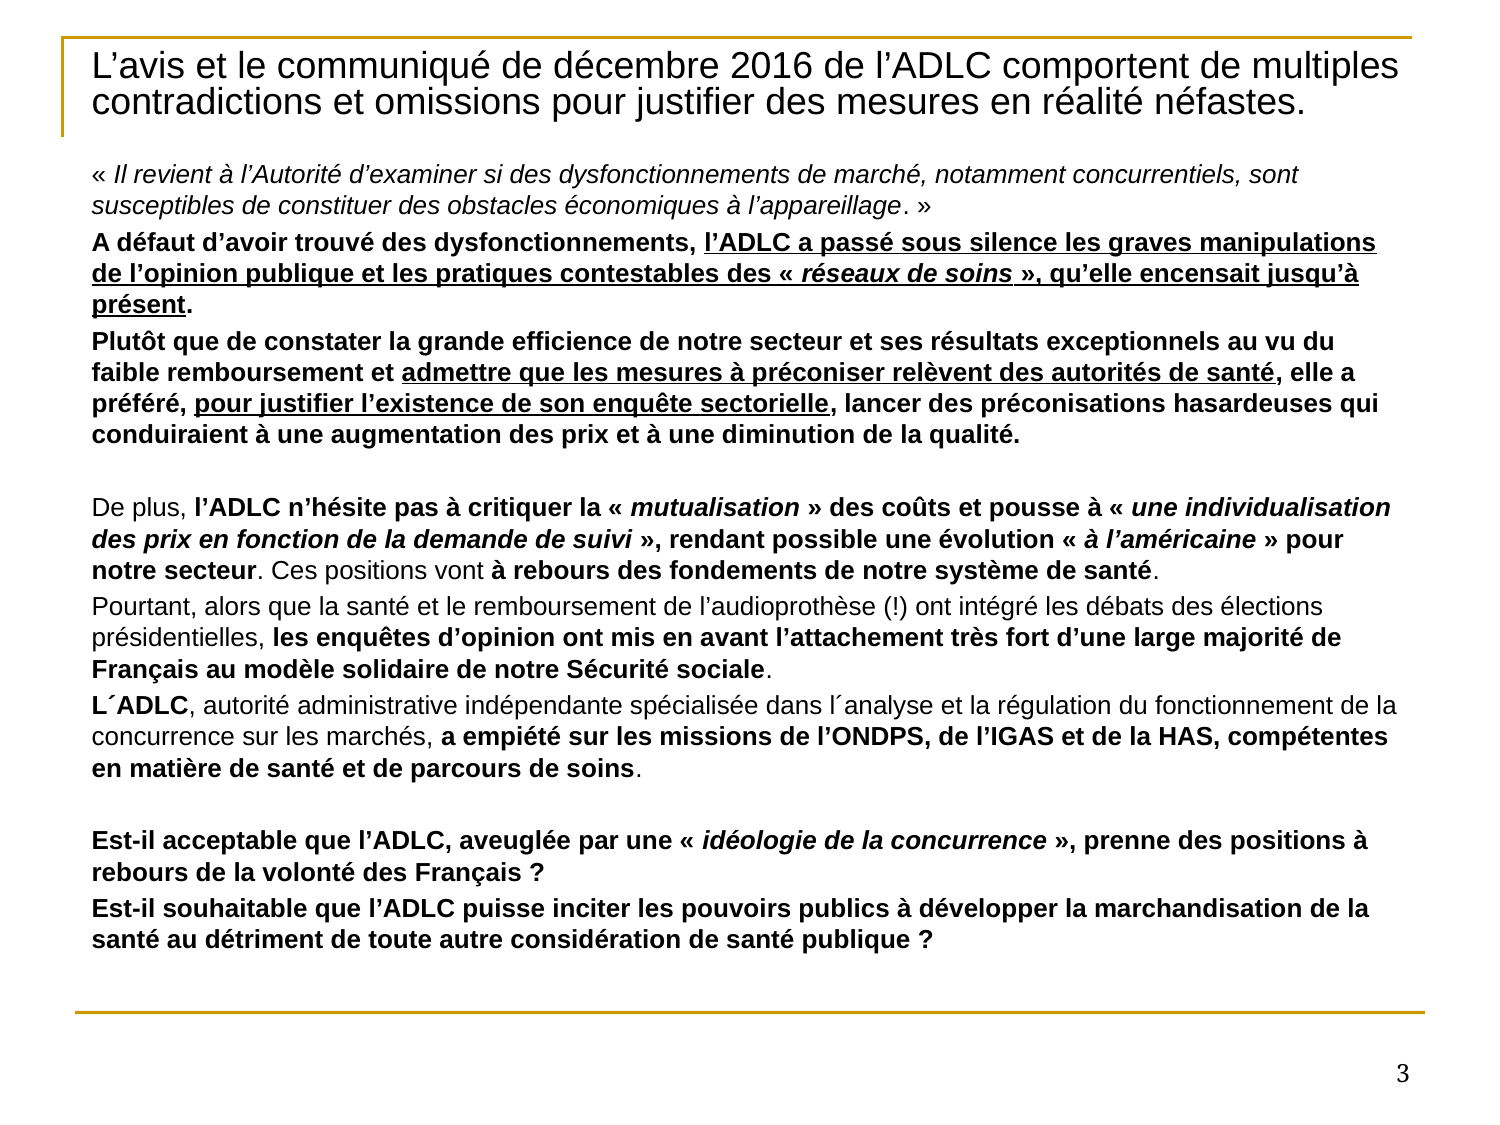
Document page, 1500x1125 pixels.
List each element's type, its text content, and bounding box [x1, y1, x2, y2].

text_box 3 [1074, 1024, 1425, 1100]
list L’avis et le communiqué de décembre 2016 de l’ADLC comportent de multiples contradictions et omissions pour justifier des mesures en réalité néfastes. « Il revient à l’Autorité d’examiner si des dysfonctionnements de marché, notamment concurrentiels, sont susceptibles de constituer des obstacles économiques à l’appareillage. » A défaut d’avoir trouvé des dysfonctionnements, l’ADLC a passé sous silence les graves manipulations de l’opinion publique et les pratiques contestables des « réseaux de soins », qu’elle encensait jusqu’à présent. Plutôt que de constater la grande efficience de notre secteur et ses résultats exceptionnels au vu du faible remboursement et admettre que les mesures à préconiser relèvent des autorités de santé, elle a préféré, pour justifier l’existence de son enquête sectorielle, lancer des préconisations hasardeuses qui conduiraient à une augmentation des prix et à une diminution de la qualité. De plus, l’ADLC n’hésite pas à critiquer la « mutualisation » des coûts et pousse à « une individualisation des prix en fonction de la demande de suivi », rendant possible une évolution « à l’américaine » pour notre secteur. Ces positions vont à rebours des fondements de notre système de santé. Pourtant, alors que la santé et le remboursement de l’audioprothèse (!) ont intégré les débats des élections présidentielles, les enquêtes d’opinion ont mis en avant l’attachement très fort d’une large majorité de Français au modèle solidaire de notre Sécurité sociale. L´ADLC, autorité administrative indépendante spécialisée dans l´analyse et la régulation du fonctionnement de la concurrence sur les marchés, a empiété sur les missions de l’ONDPS, de l’IGAS et de la HAS, compétentes en matière de santé et de parcours de soins. Est-il acceptable que l’ADLC, aveuglée par une « idéologie de la concurrence », prenne des positions à rebours de la volonté des Français ? Est-il souhaitable que l’ADLC puisse inciter les pouvoirs publics à développer la marchandisation de la santé au détriment de toute autre considération de santé publique ? [76, 42, 1427, 1000]
